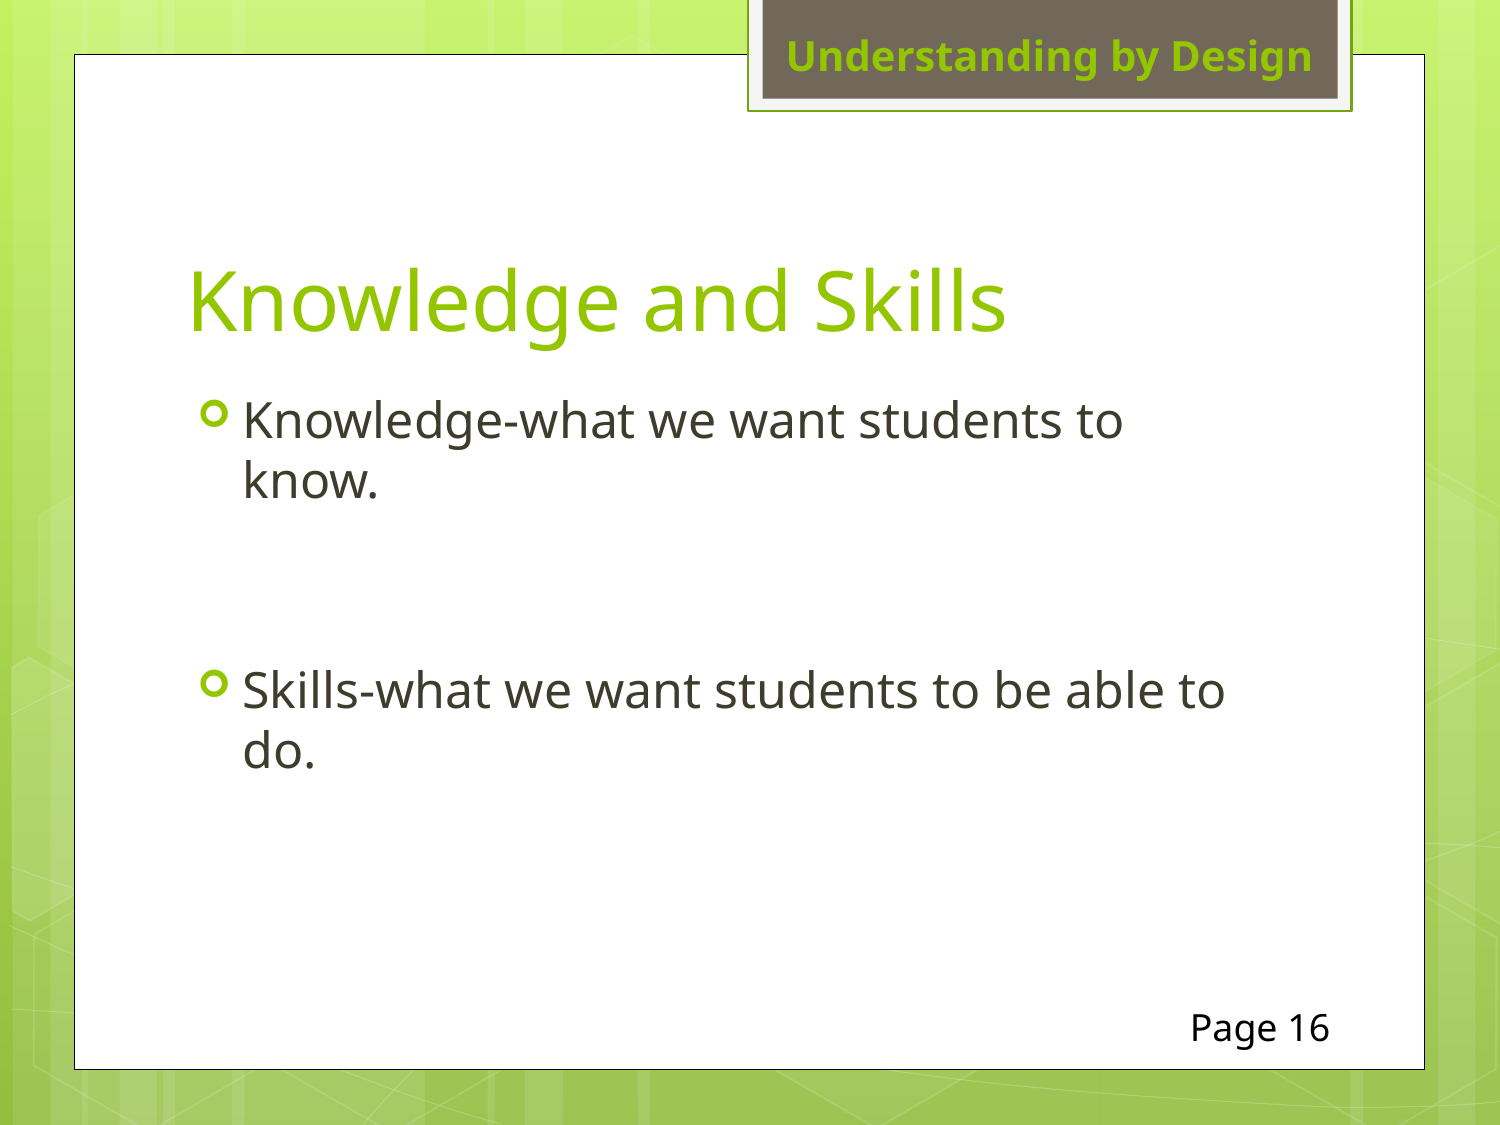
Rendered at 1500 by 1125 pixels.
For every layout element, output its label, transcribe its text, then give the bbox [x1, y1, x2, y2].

list Knowledge-what we want students to know. Skills-what we want students to be able to do. [171, 381, 1283, 957]
title Knowledge and Skills [171, 168, 1324, 357]
text_box Page 16 [1174, 996, 1413, 1057]
